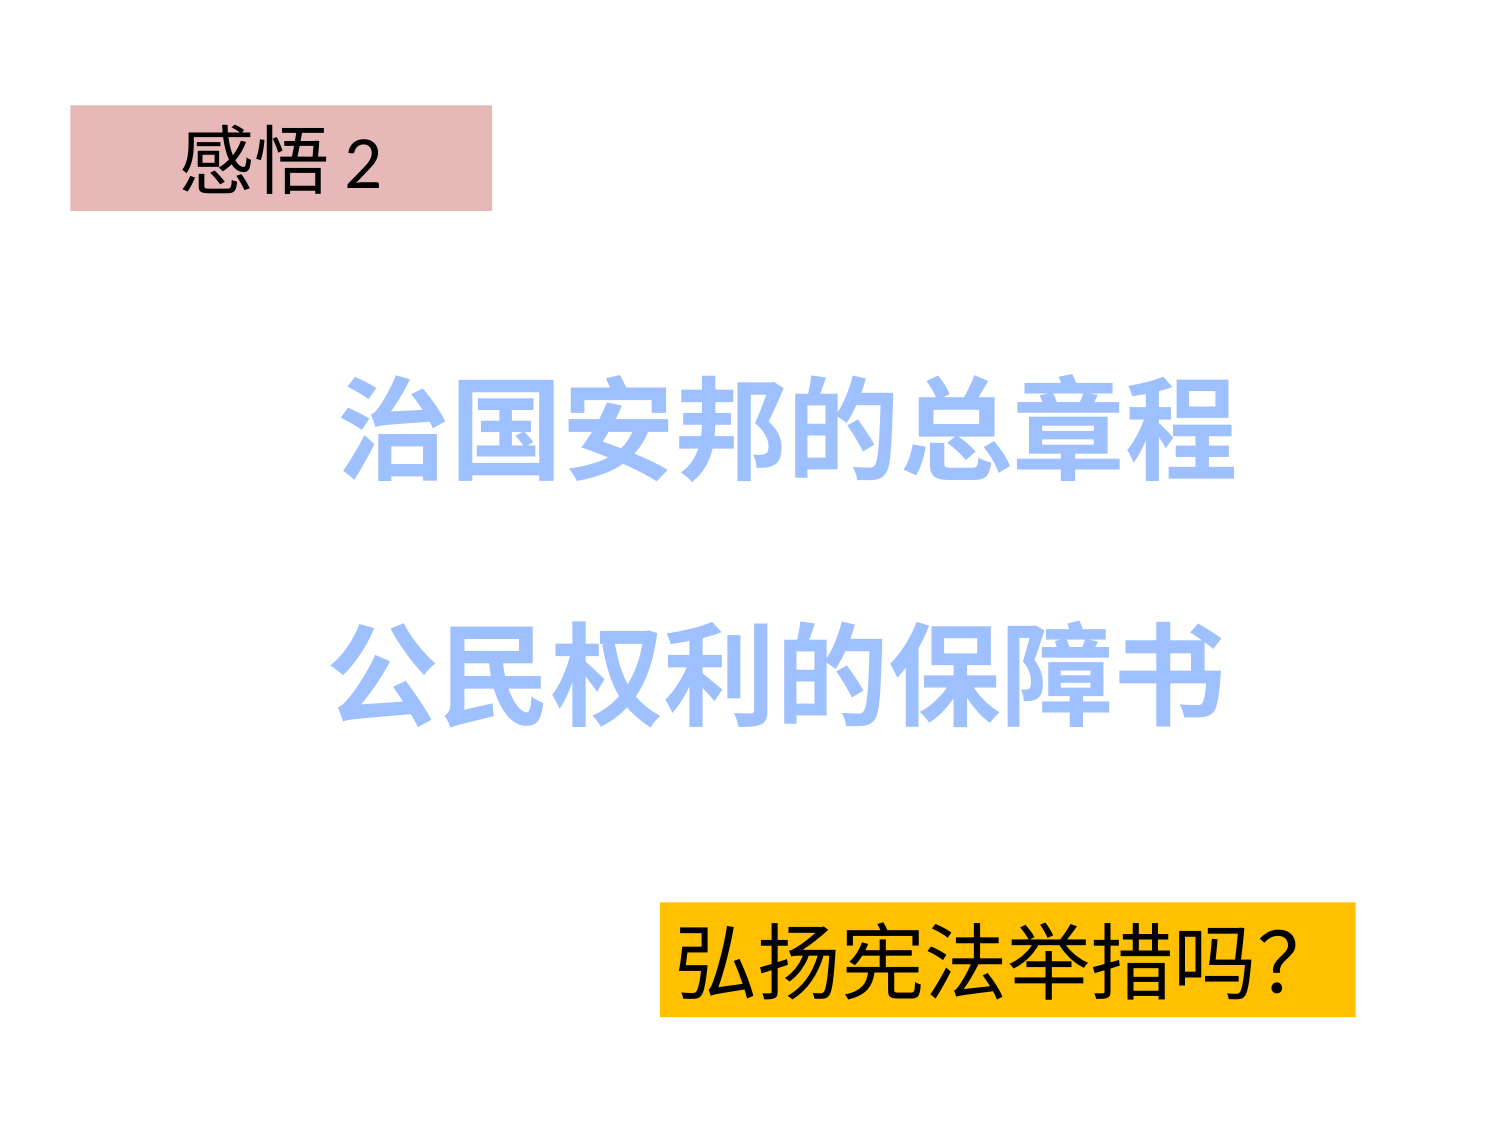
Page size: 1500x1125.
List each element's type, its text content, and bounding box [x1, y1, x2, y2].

title 感悟2 [70, 105, 493, 211]
text_box 治国安邦的总章程 [322, 351, 1254, 637]
text_box 公民权利的保障书 [311, 597, 1242, 748]
text_box 弘扬宪法举措吗？ [660, 902, 1356, 1018]
